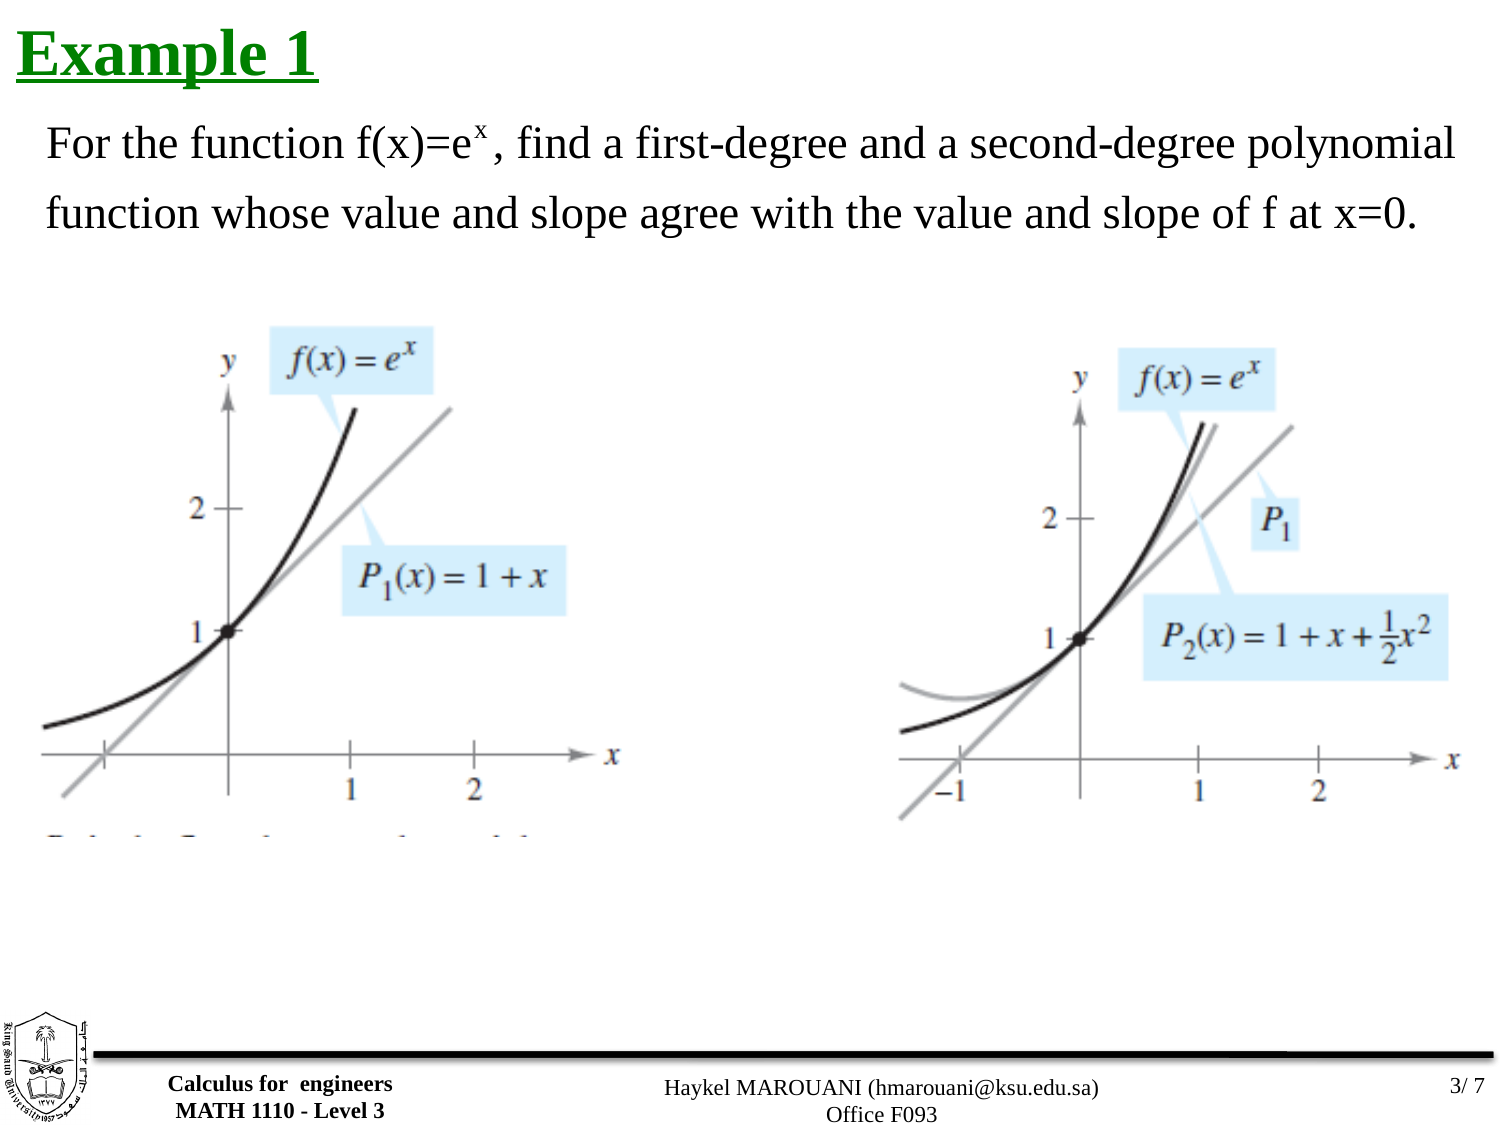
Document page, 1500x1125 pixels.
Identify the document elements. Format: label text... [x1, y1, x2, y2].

picture [0, 1010, 91, 1125]
picture [0, 304, 648, 837]
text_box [38, 108, 1467, 248]
text_box Example 1 [1, 1, 334, 97]
footer Haykel MAROUANI (hmarouani@ksu.edu.sa) Office F093 [644, 1065, 1120, 1125]
slide_number 3/ 7 [1359, 1062, 1500, 1123]
slide_number Calculus for engineers MATH 1110 - Level 3 [105, 1060, 456, 1121]
picture [839, 304, 1500, 837]
